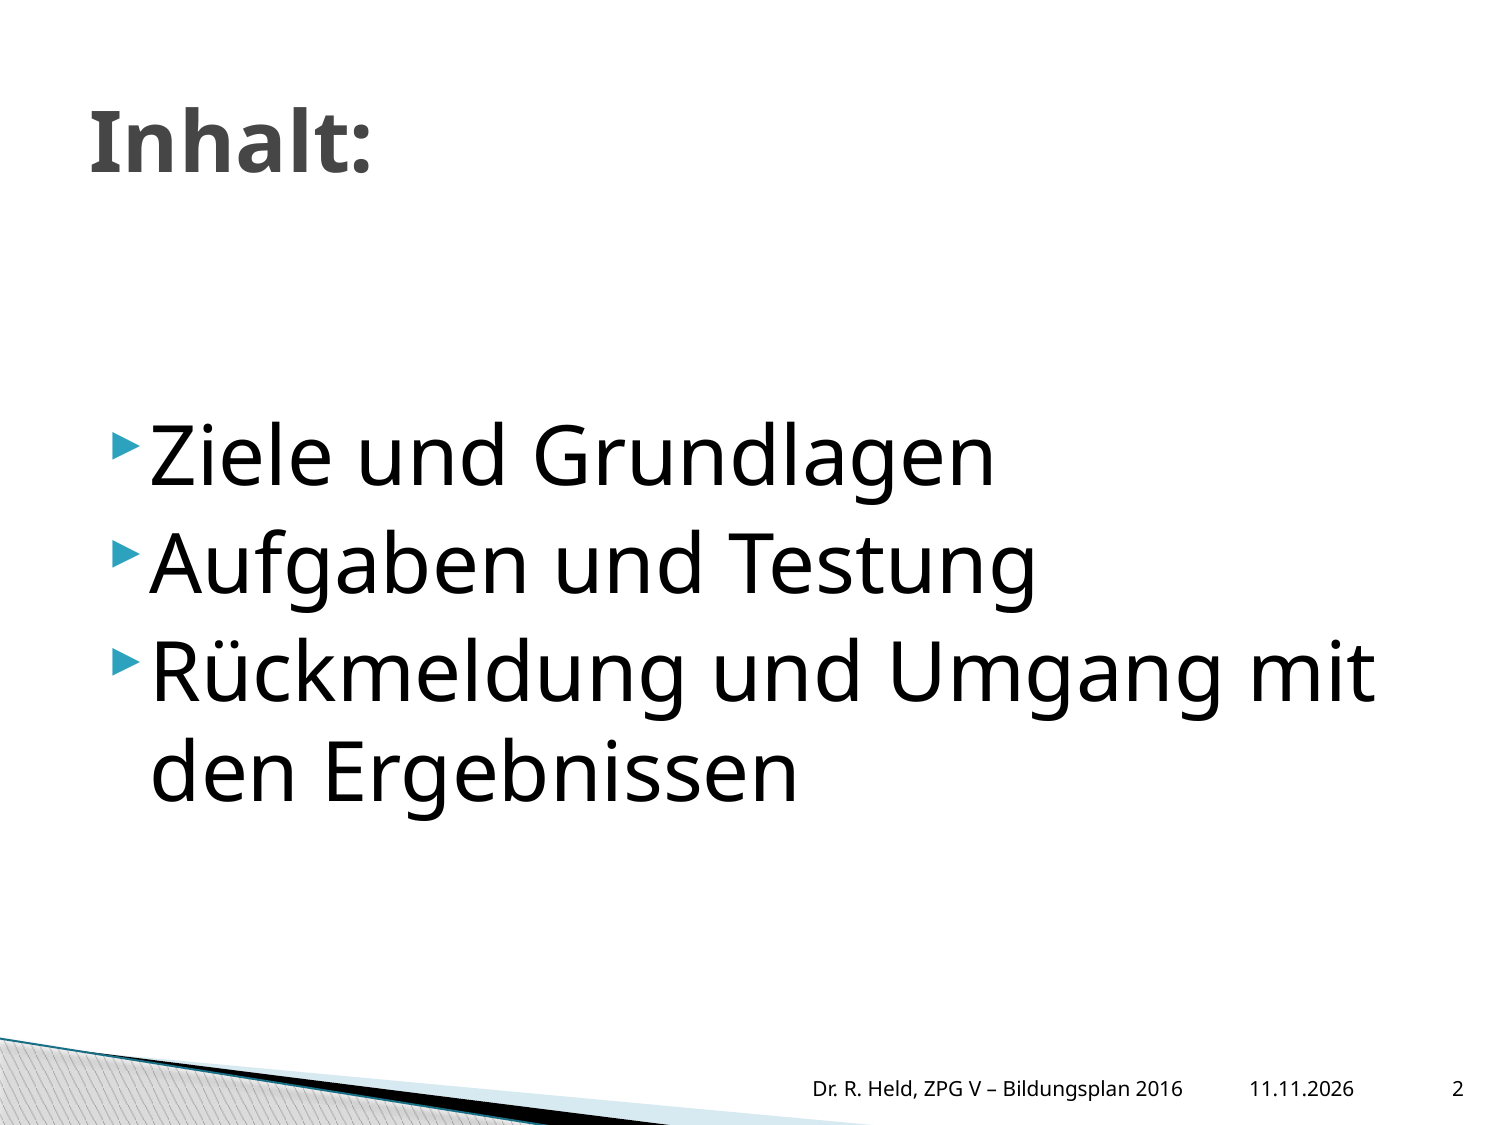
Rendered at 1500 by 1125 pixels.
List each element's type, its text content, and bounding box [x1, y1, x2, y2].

slide_number 2 [1399, 1051, 1479, 1112]
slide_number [1235, 1051, 1399, 1112]
list Ziele und Grundlagen Aufgaben und Testung Rückmeldung und Umgang mit den Ergebnissen [75, 243, 1425, 986]
title Inhalt: [75, 45, 1425, 233]
footer Dr. R. Held, ZPG V – Bildungsplan 2016 [797, 1051, 1235, 1112]
